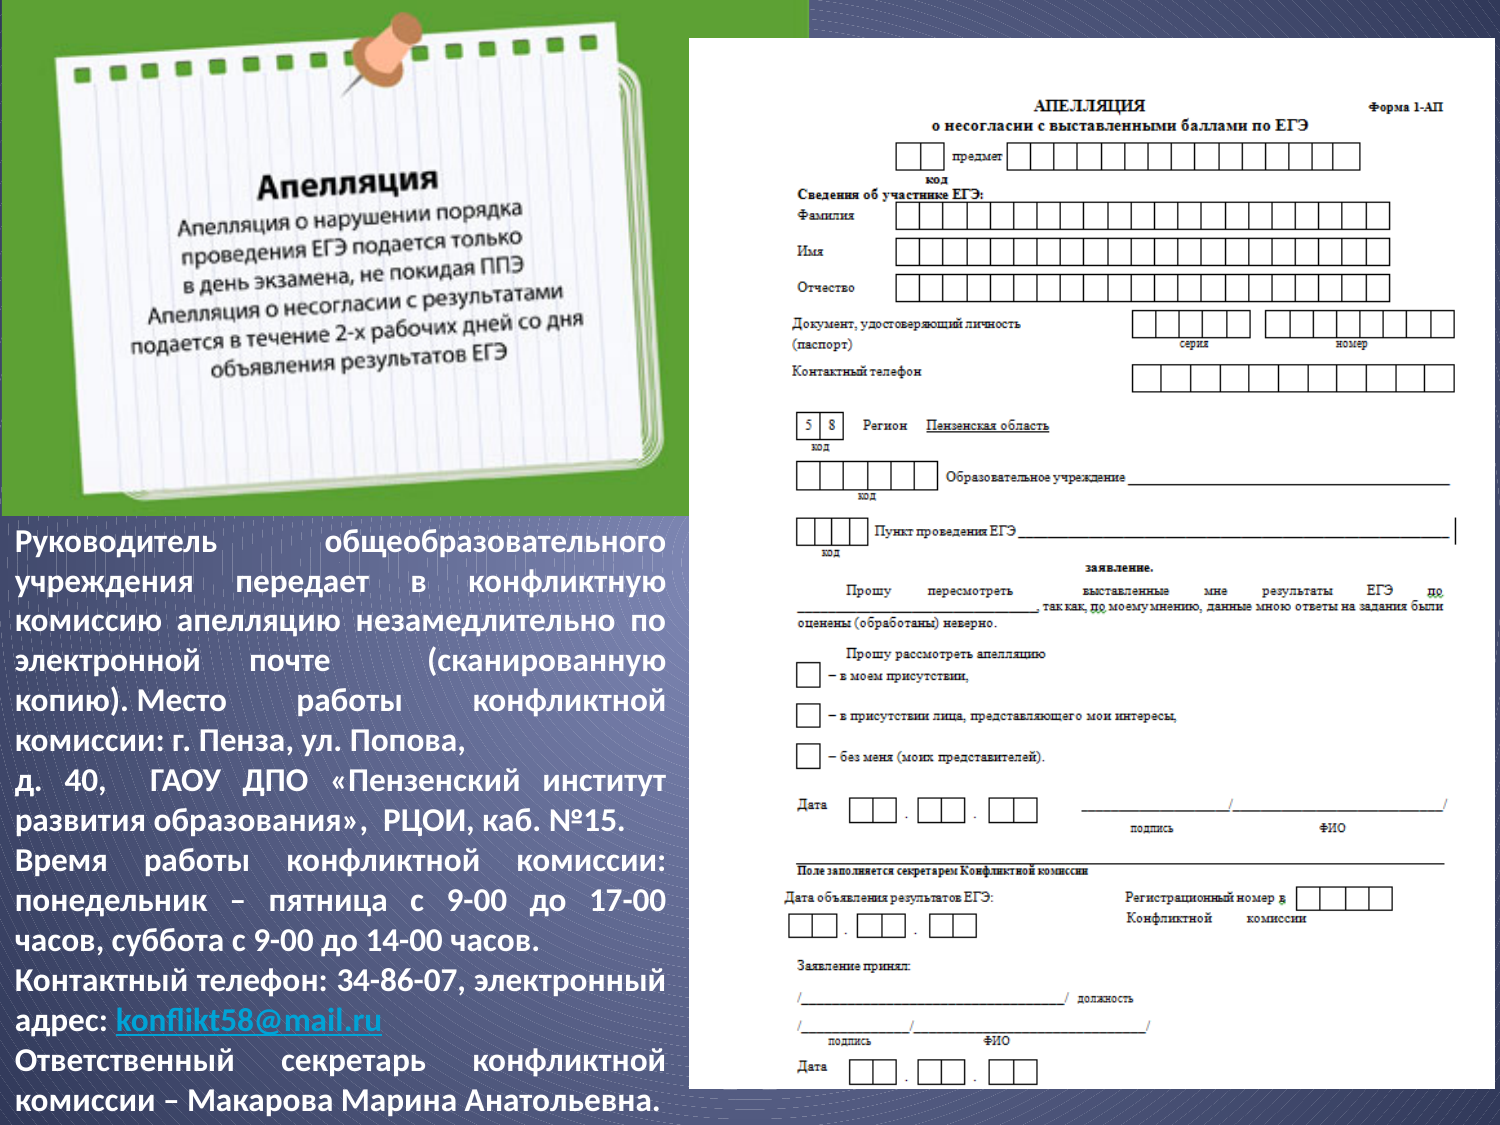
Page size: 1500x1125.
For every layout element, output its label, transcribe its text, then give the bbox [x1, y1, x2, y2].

picture [1, 0, 1495, 1090]
text_box Руководитель общеобразовательного учреждения передает в конфликтную комиссию апелляцию незамедлительно по электронной почте (сканированную копию). Место работы конфликтной комиссии: г. Пенза, ул. Попова, д. 40, ГАОУ ДПО «Пензенский институт развития образования», РЦОИ, каб. №15. Время работы конфликтной комиссии: понедельник – пятница с 9-00 до 17-00 часов, суббота с 9-00 до 14-00 часов. Контактный телефон: 34-86-07, электронный адрес: konflikt58@mail.ru Ответственный секретарь конфликтной комиссии – Макарова Марина Анатольевна. [0, 523, 682, 1125]
